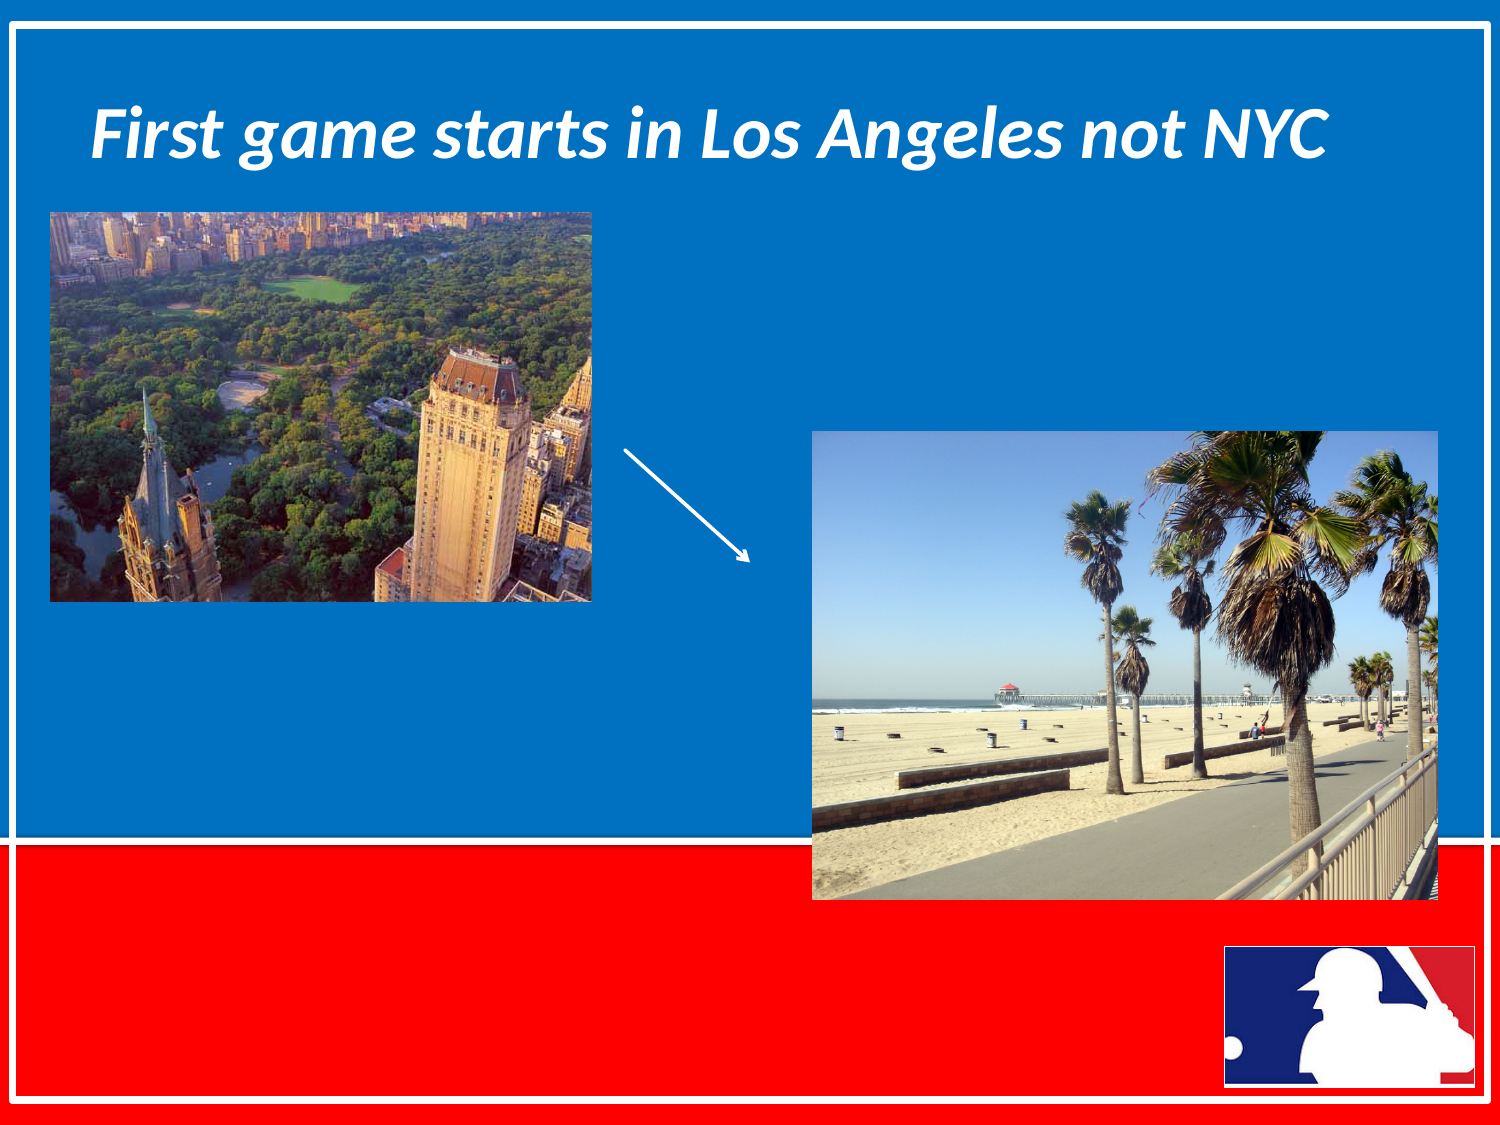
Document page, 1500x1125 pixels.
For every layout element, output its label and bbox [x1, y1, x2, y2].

picture [49, 212, 592, 602]
picture [812, 431, 1438, 900]
text_box [624, 449, 750, 563]
text_box [9, 21, 1491, 1104]
